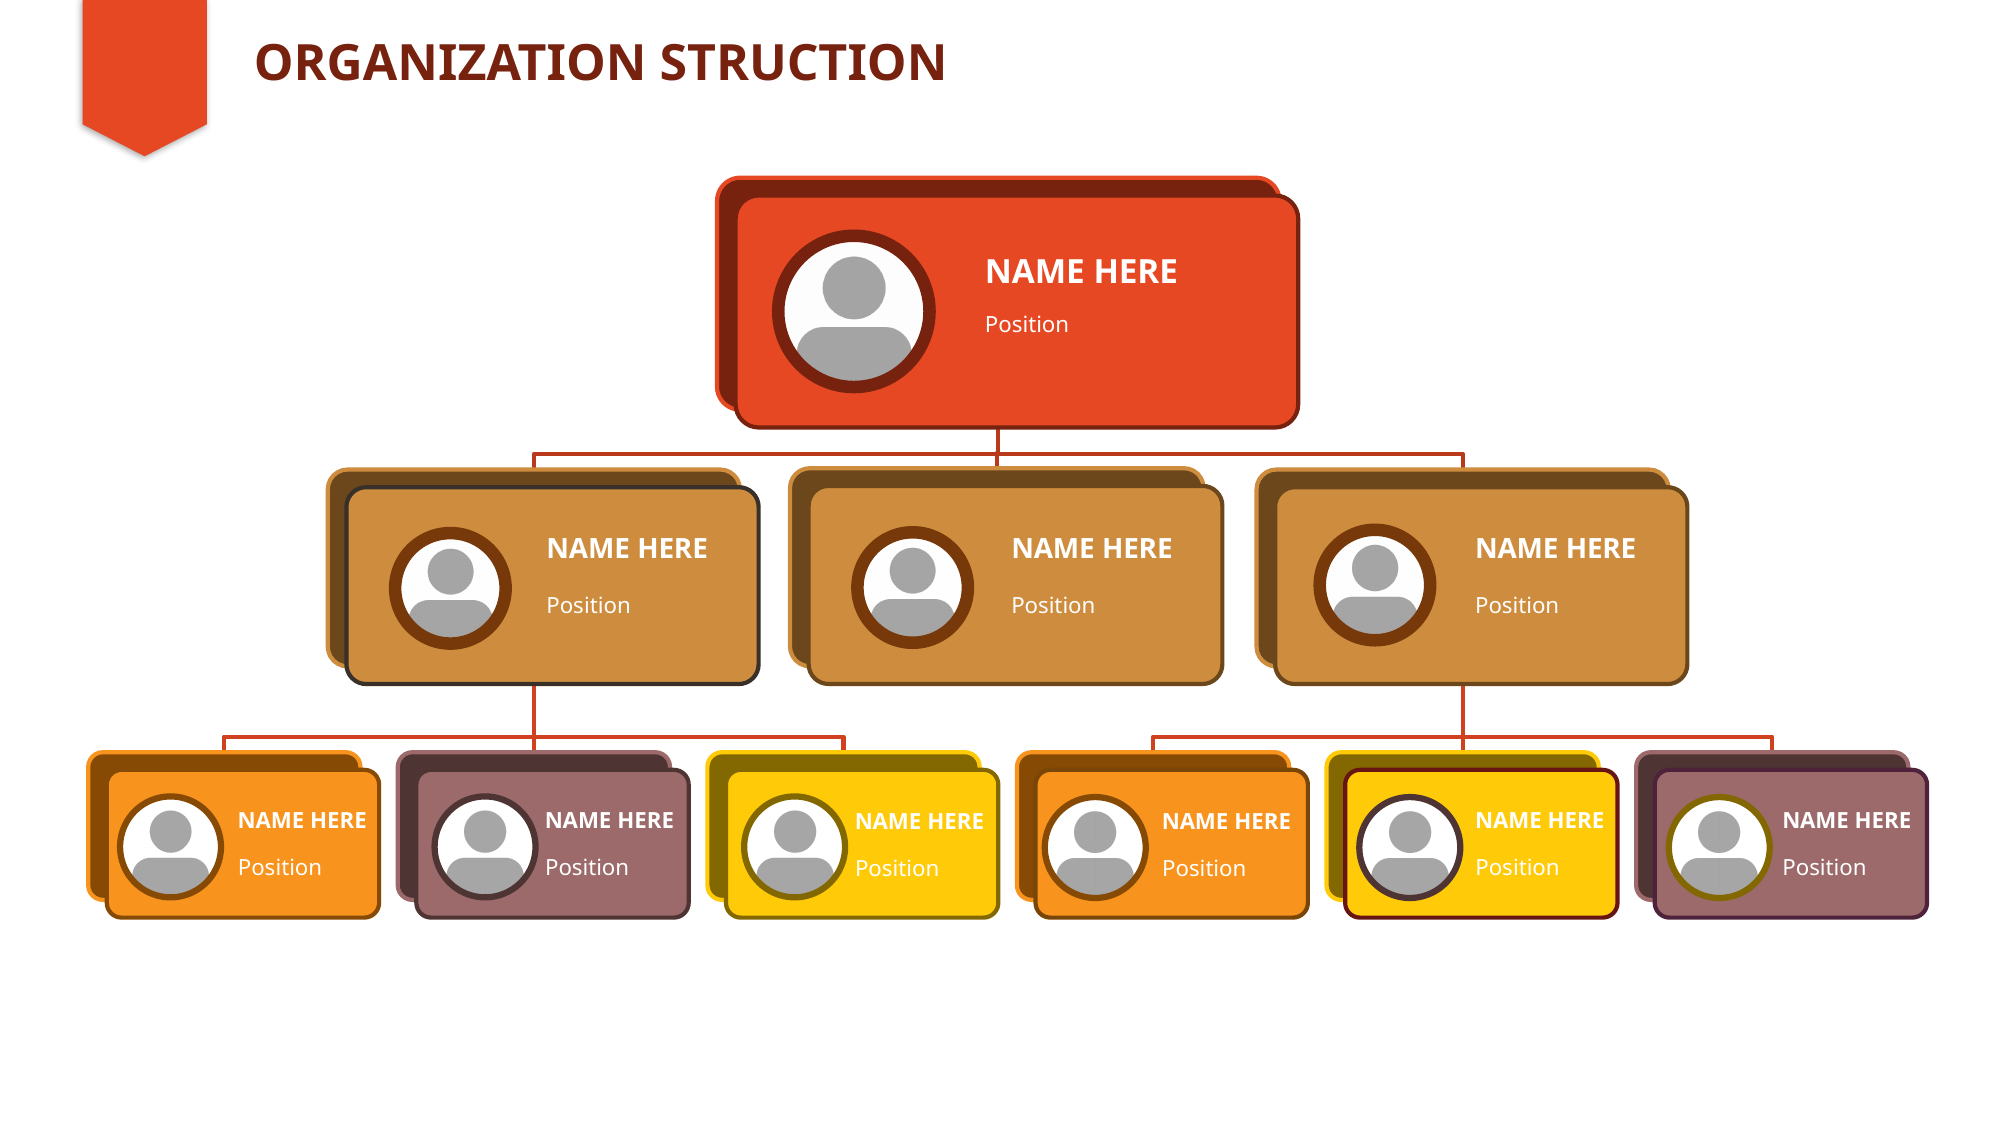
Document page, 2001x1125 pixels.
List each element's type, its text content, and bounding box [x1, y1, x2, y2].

text_box [532, 435, 1000, 467]
text_box [1465, 693, 1774, 750]
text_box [716, 177, 1299, 428]
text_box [1635, 751, 1929, 918]
text_box [222, 693, 536, 750]
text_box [327, 469, 768, 685]
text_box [1256, 469, 1696, 685]
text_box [1326, 751, 1622, 918]
text_box [1461, 739, 1465, 750]
text_box [1151, 693, 1465, 750]
text_box [1000, 435, 1465, 467]
list ORGANIZATION STRUCTION [239, 23, 1023, 111]
text_box [532, 739, 536, 750]
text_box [87, 751, 385, 918]
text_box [789, 467, 1232, 685]
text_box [707, 751, 1002, 918]
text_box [1016, 751, 1309, 918]
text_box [397, 751, 692, 918]
text_box [536, 693, 846, 750]
text_box [995, 456, 999, 466]
